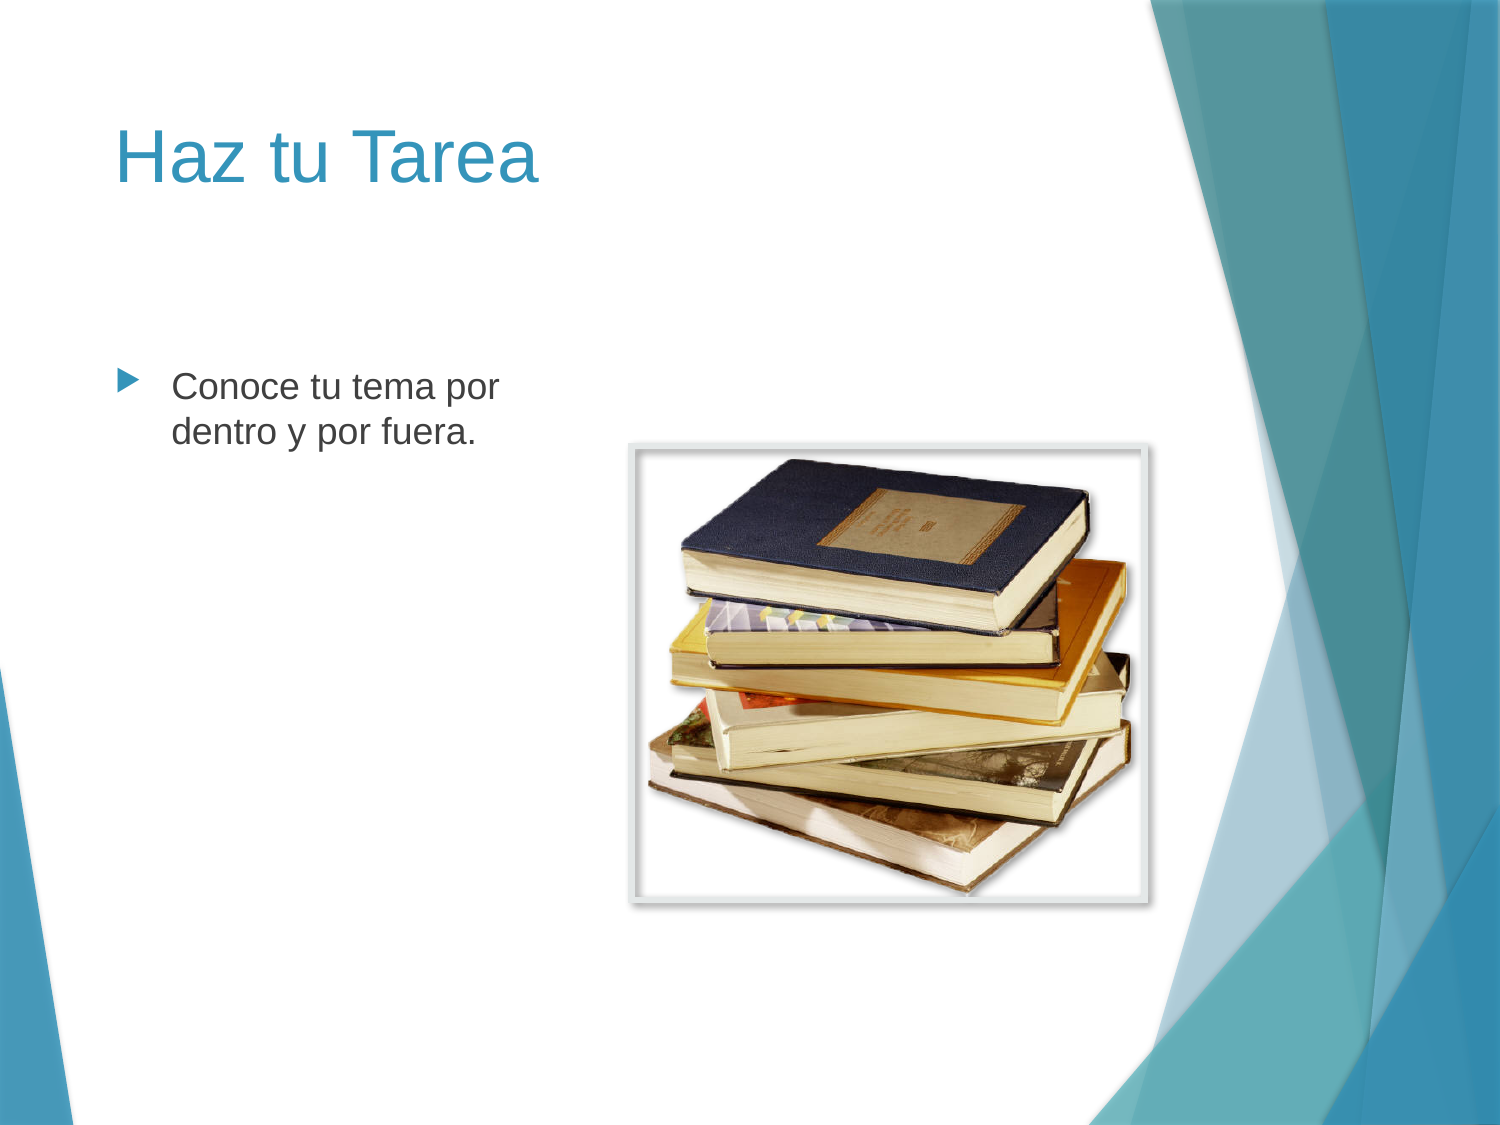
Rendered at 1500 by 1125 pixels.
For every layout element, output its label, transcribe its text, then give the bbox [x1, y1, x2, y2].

list Conoce tu tema por dentro y por fuera. [99, 354, 607, 992]
title Haz tu Tarea [99, 99, 1142, 317]
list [634, 448, 1142, 897]
